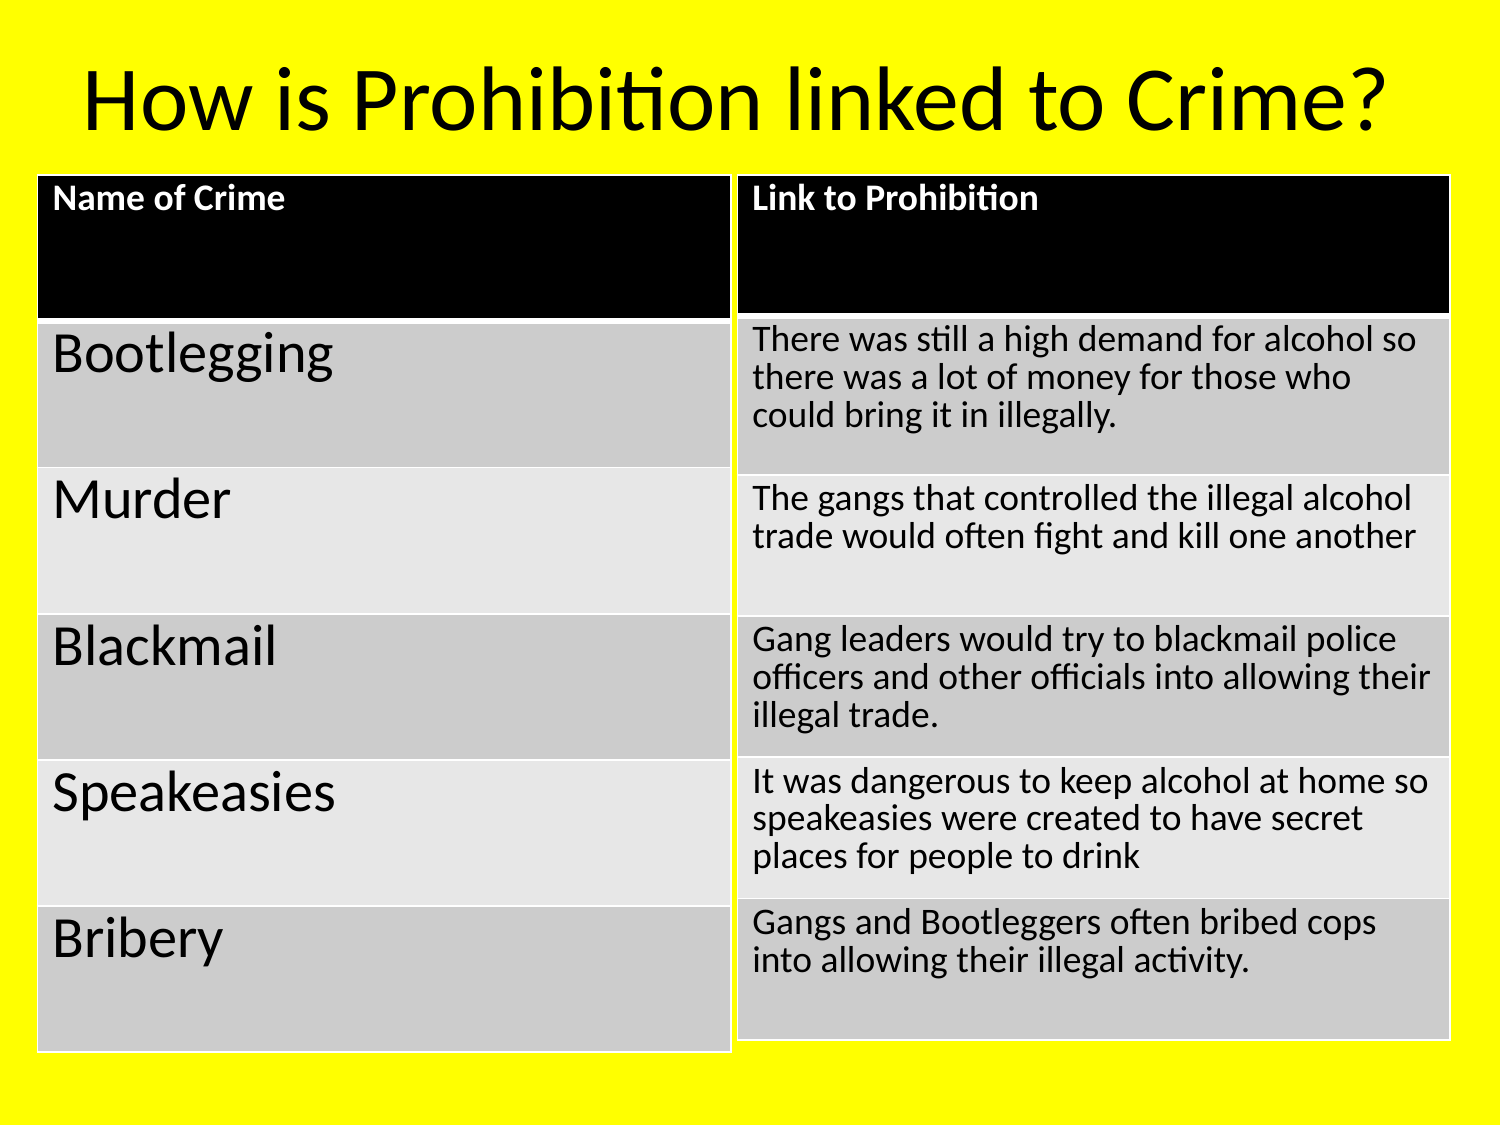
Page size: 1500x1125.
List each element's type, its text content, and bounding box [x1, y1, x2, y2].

table_cell Blackmail [38, 615, 730, 759]
table_cell Speakeasies [38, 761, 730, 905]
table_cell The gangs that controlled the illegal alcohol trade would often fight and kill one another [738, 476, 1449, 615]
table_cell Gangs and Bootleggers often bribed cops into allowing their illegal activity. [738, 899, 1449, 1039]
table_header Link to Prohibition [738, 176, 1449, 313]
table_cell Bribery [38, 907, 730, 1051]
table_cell There was still a high demand for alcohol so there was a lot of money for those who could bring it in illegally. [738, 319, 1449, 474]
table_cell Gang leaders would try to blackmail police officers and other officials into allowing their illegal trade. [738, 617, 1449, 756]
table_cell Bootlegging [38, 324, 730, 467]
title How is Prohibition linked to Crime? [62, 0, 1413, 188]
table_cell It was dangerous to keep alcohol at home so speakeasies were created to have secret places for people to drink [738, 758, 1449, 898]
table_cell Murder [38, 468, 730, 613]
table_header Name of Crime [38, 176, 730, 318]
